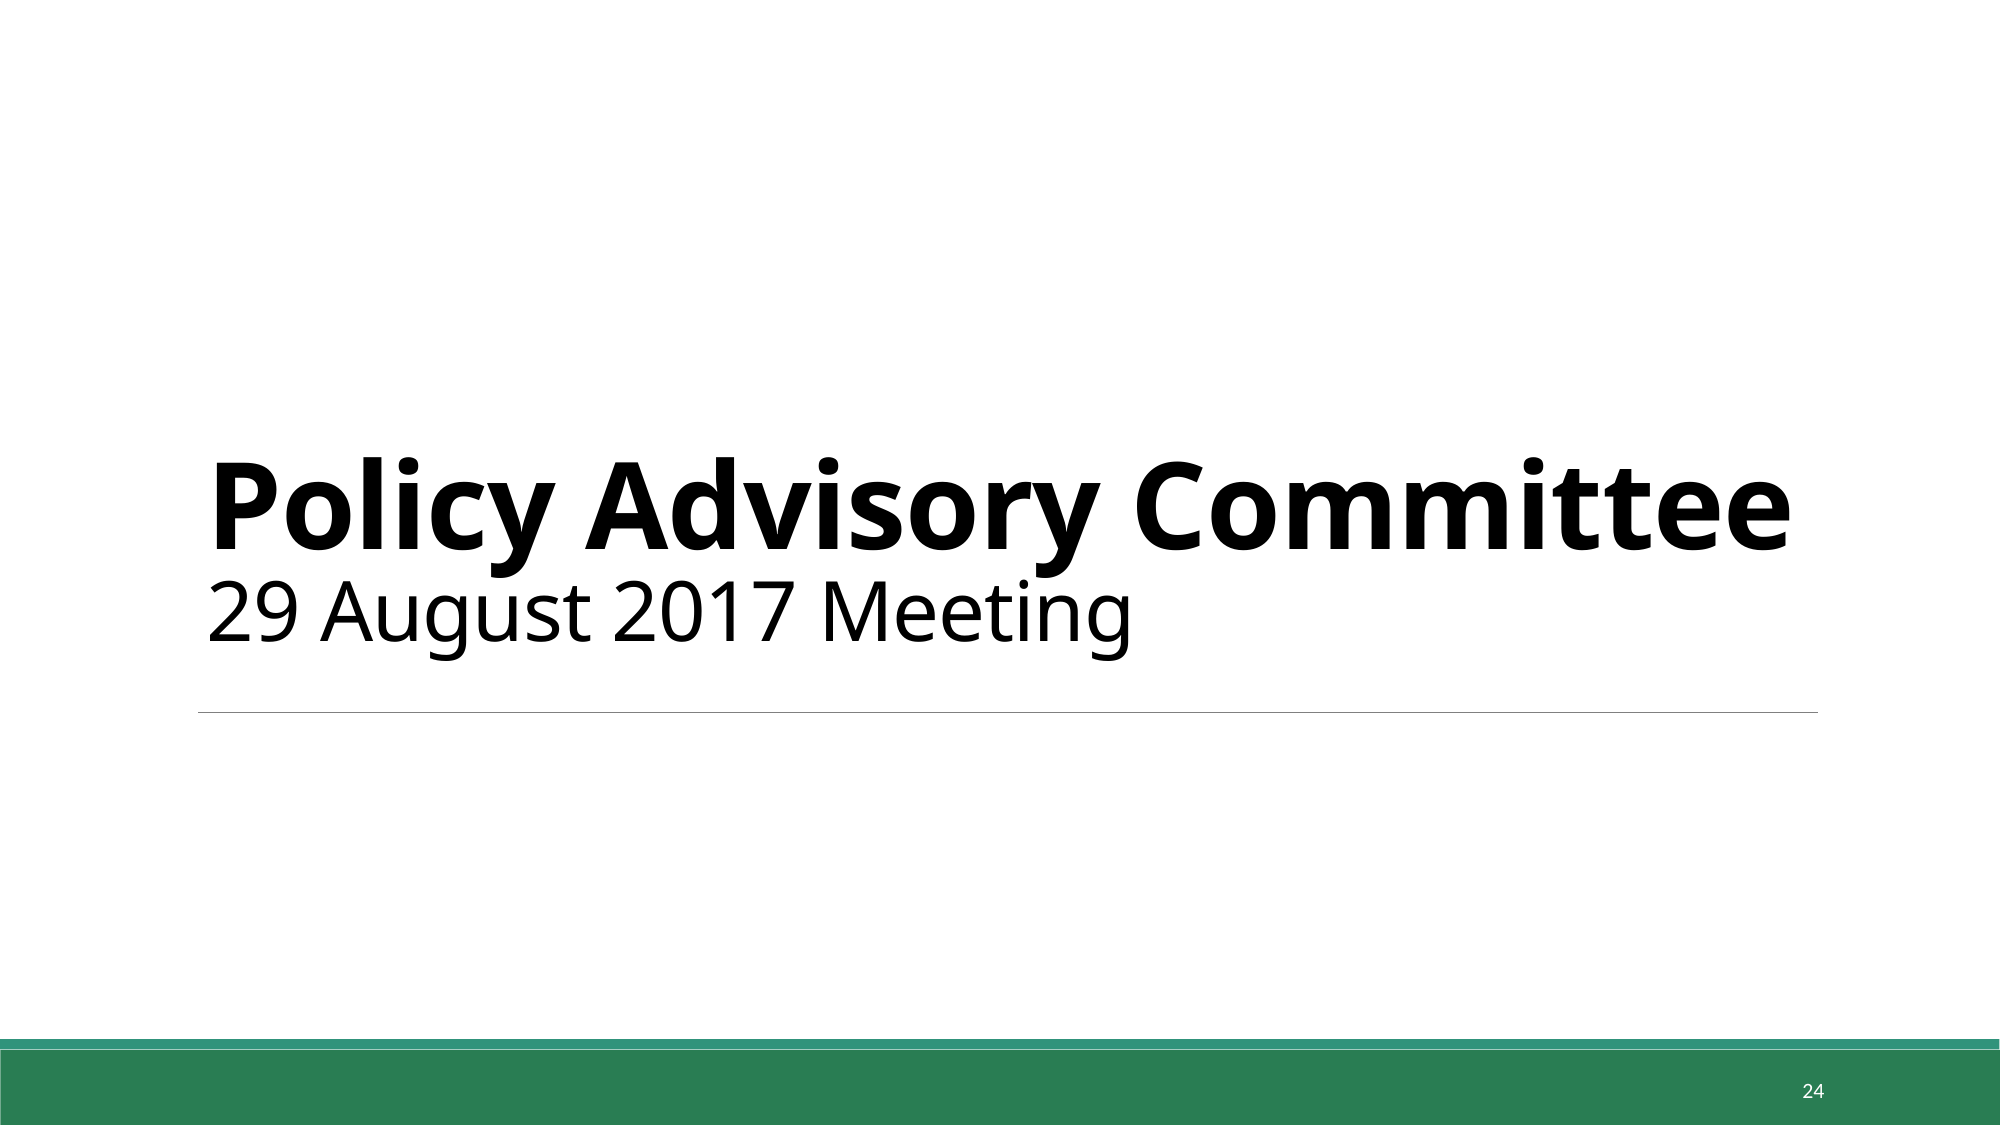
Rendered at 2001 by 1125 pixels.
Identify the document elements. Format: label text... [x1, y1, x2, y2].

title Policy Advisory Committee 29 August 2017 Meeting [191, 354, 1858, 667]
slide_number 24 [1624, 1059, 1840, 1120]
